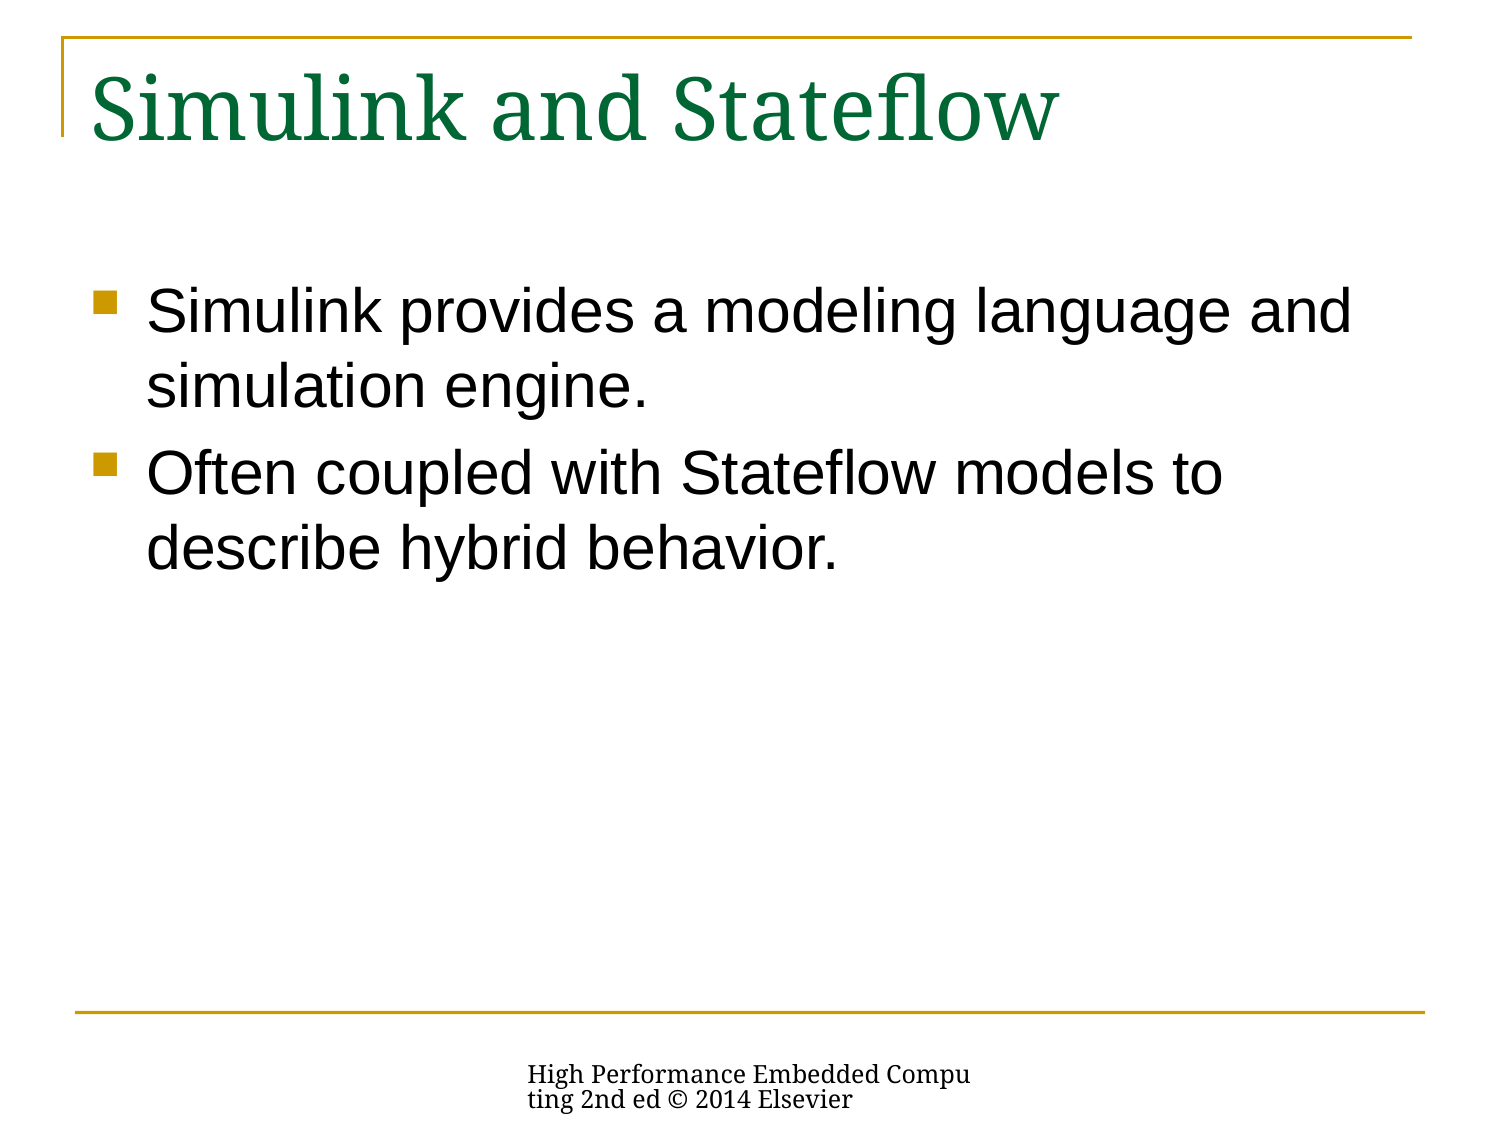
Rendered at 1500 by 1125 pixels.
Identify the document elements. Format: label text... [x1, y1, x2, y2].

title Simulink and Stateflow [75, 45, 1425, 233]
footer High Performance Embedded Computing 2nd ed © 2014 Elsevier [512, 1025, 988, 1100]
list Simulink provides a modeling language and simulation engine. Often coupled with Stateflow models to describe hybrid behavior. [75, 262, 1425, 1006]
